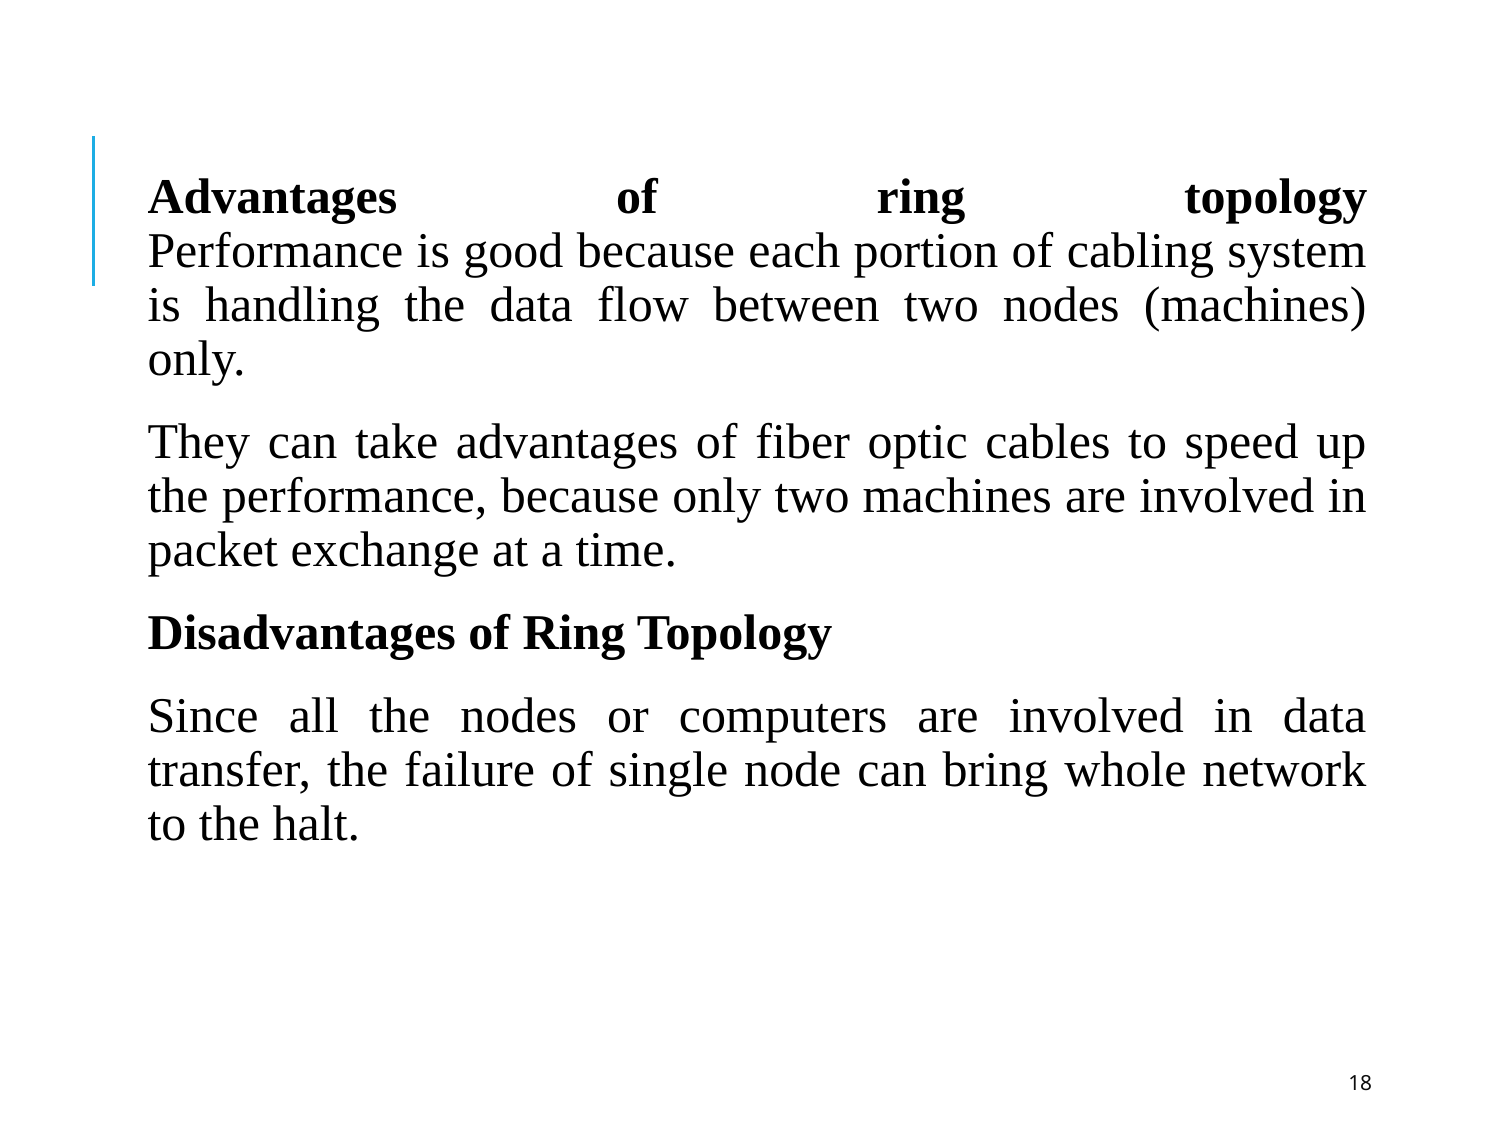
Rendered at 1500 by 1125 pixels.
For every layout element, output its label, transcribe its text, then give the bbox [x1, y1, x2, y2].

slide_number 18 [1333, 1061, 1454, 1107]
list Advantages of ring topology Performance is good because each portion of cabling system is handling the data flow between two nodes (machines) only. They can take advantages of fiber optic cables to speed up the performance, because only two machines are involved in packet exchange at a time. Disadvantages of Ring Topology Since all the nodes or computers are involved in data transfer, the failure of single node can bring whole network to the halt. [125, 162, 1375, 988]
